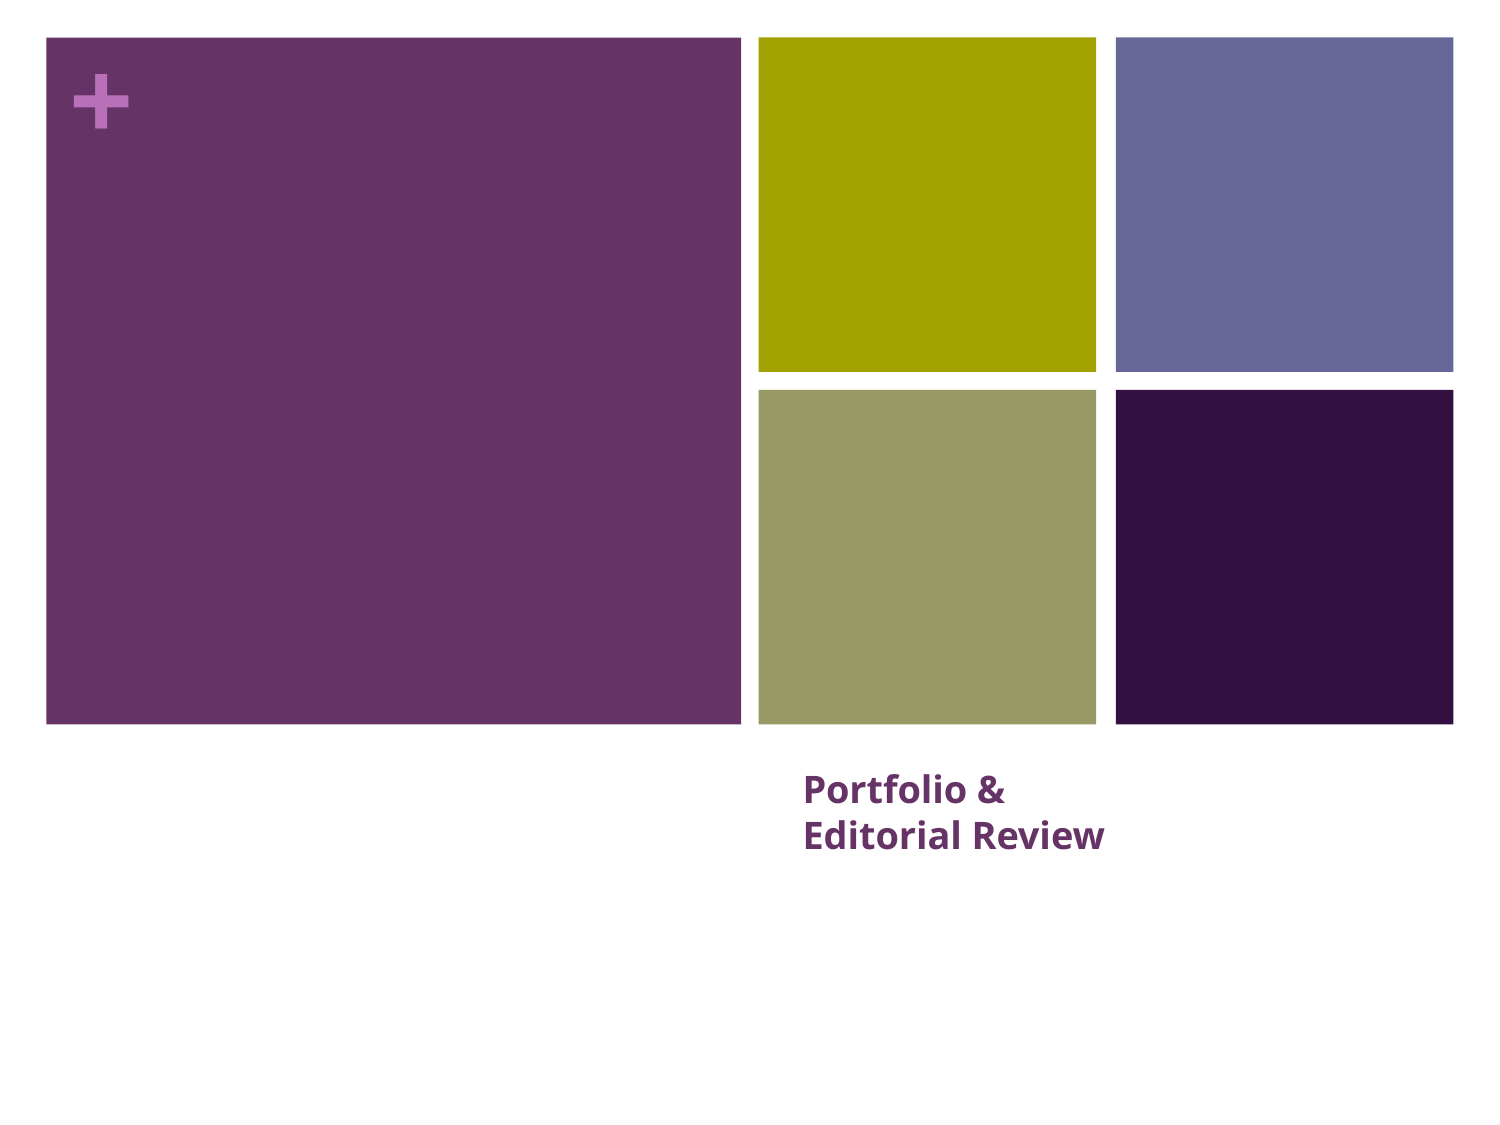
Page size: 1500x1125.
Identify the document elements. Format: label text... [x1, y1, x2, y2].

title Portfolio & Editorial Review [787, 758, 1450, 912]
